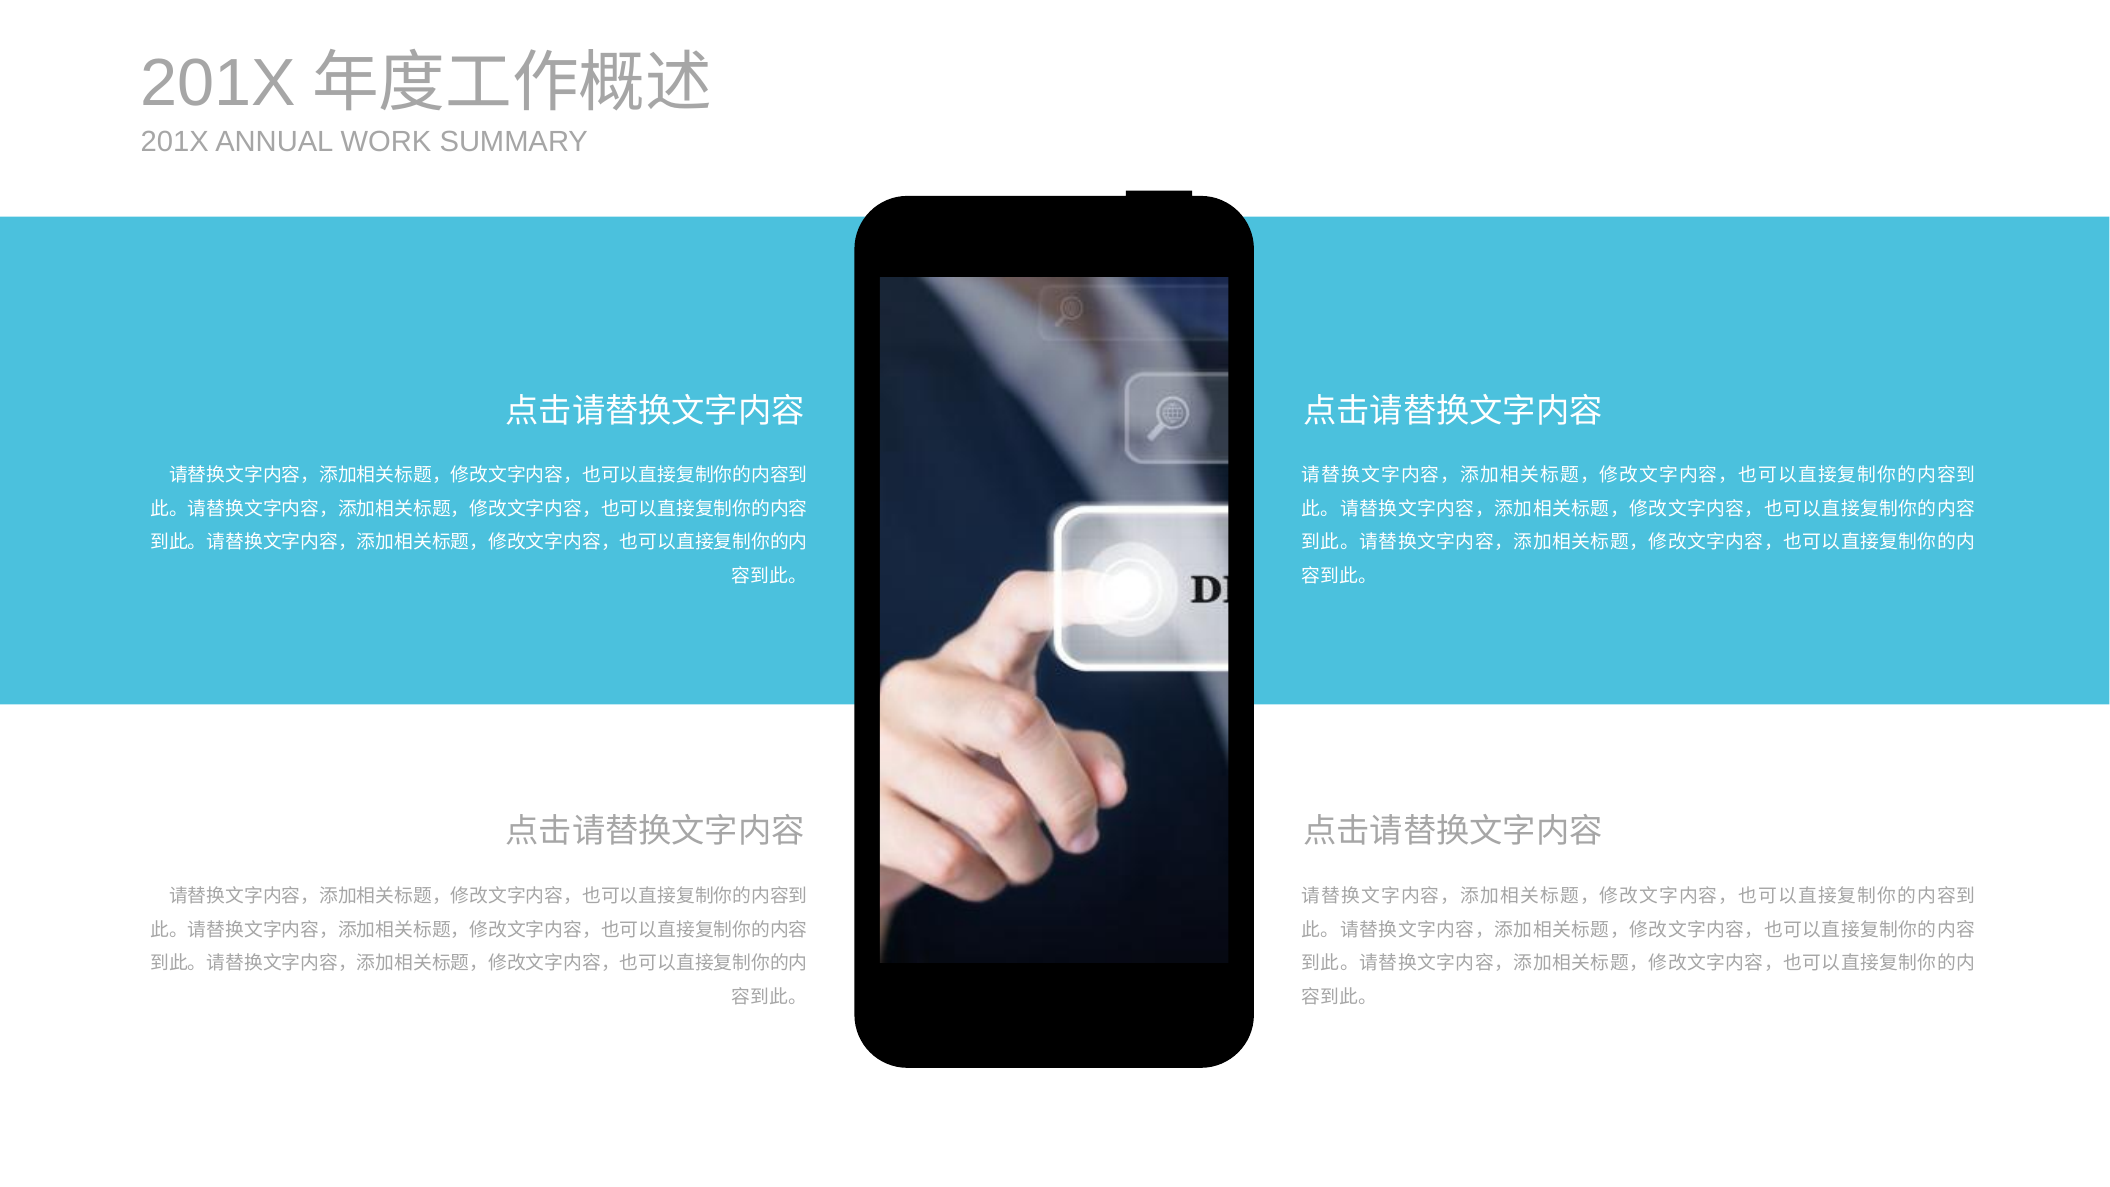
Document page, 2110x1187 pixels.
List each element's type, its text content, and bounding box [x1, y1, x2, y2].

text_box 点击请替换文字内容 [1303, 388, 1603, 429]
text_box 201X ANNUAL WORK SUMMARY [140, 122, 602, 158]
text_box [0, 216, 854, 705]
text_box 请替换文字内容，添加相关标题，修改文字内容，也可以直接复制你的内容到此。请替换文字内容，添加相关标题，修改文字内容，也可以直接复制你的内容到此。请替换文字内容，添加相关标题，修改文字内容，也可以直接复制你的内容到此。 [1301, 872, 1975, 1008]
text_box 点击请替换文字内容 [1303, 809, 1603, 850]
text_box 请替换文字内容，添加相关标题，修改文字内容，也可以直接复制你的内容到此。请替换文字内容，添加相关标题，修改文字内容，也可以直接复制你的内容到此。请替换文字内容，添加相关标题，修改文字内容，也可以直接复制你的内容到此。 [1301, 451, 1975, 587]
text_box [854, 190, 1254, 1068]
text_box 请替换文字内容，添加相关标题，修改文字内容，也可以直接复制你的内容到此。请替换文字内容，添加相关标题，修改文字内容，也可以直接复制你的内容到此。请替换文字内容，添加相关标题，修改文字内容，也可以直接复制你的内容到此。 [133, 872, 807, 1008]
text_box 点击请替换文字内容 [505, 809, 805, 850]
text_box 点击请替换文字内容 [505, 388, 805, 429]
text_box [1254, 216, 2110, 705]
text_box 请替换文字内容，添加相关标题，修改文字内容，也可以直接复制你的内容到此。请替换文字内容，添加相关标题，修改文字内容，也可以直接复制你的内容到此。请替换文字内容，添加相关标题，修改文字内容，也可以直接复制你的内容到此。 [133, 451, 807, 587]
text_box 201X年度工作概述 [140, 38, 789, 119]
